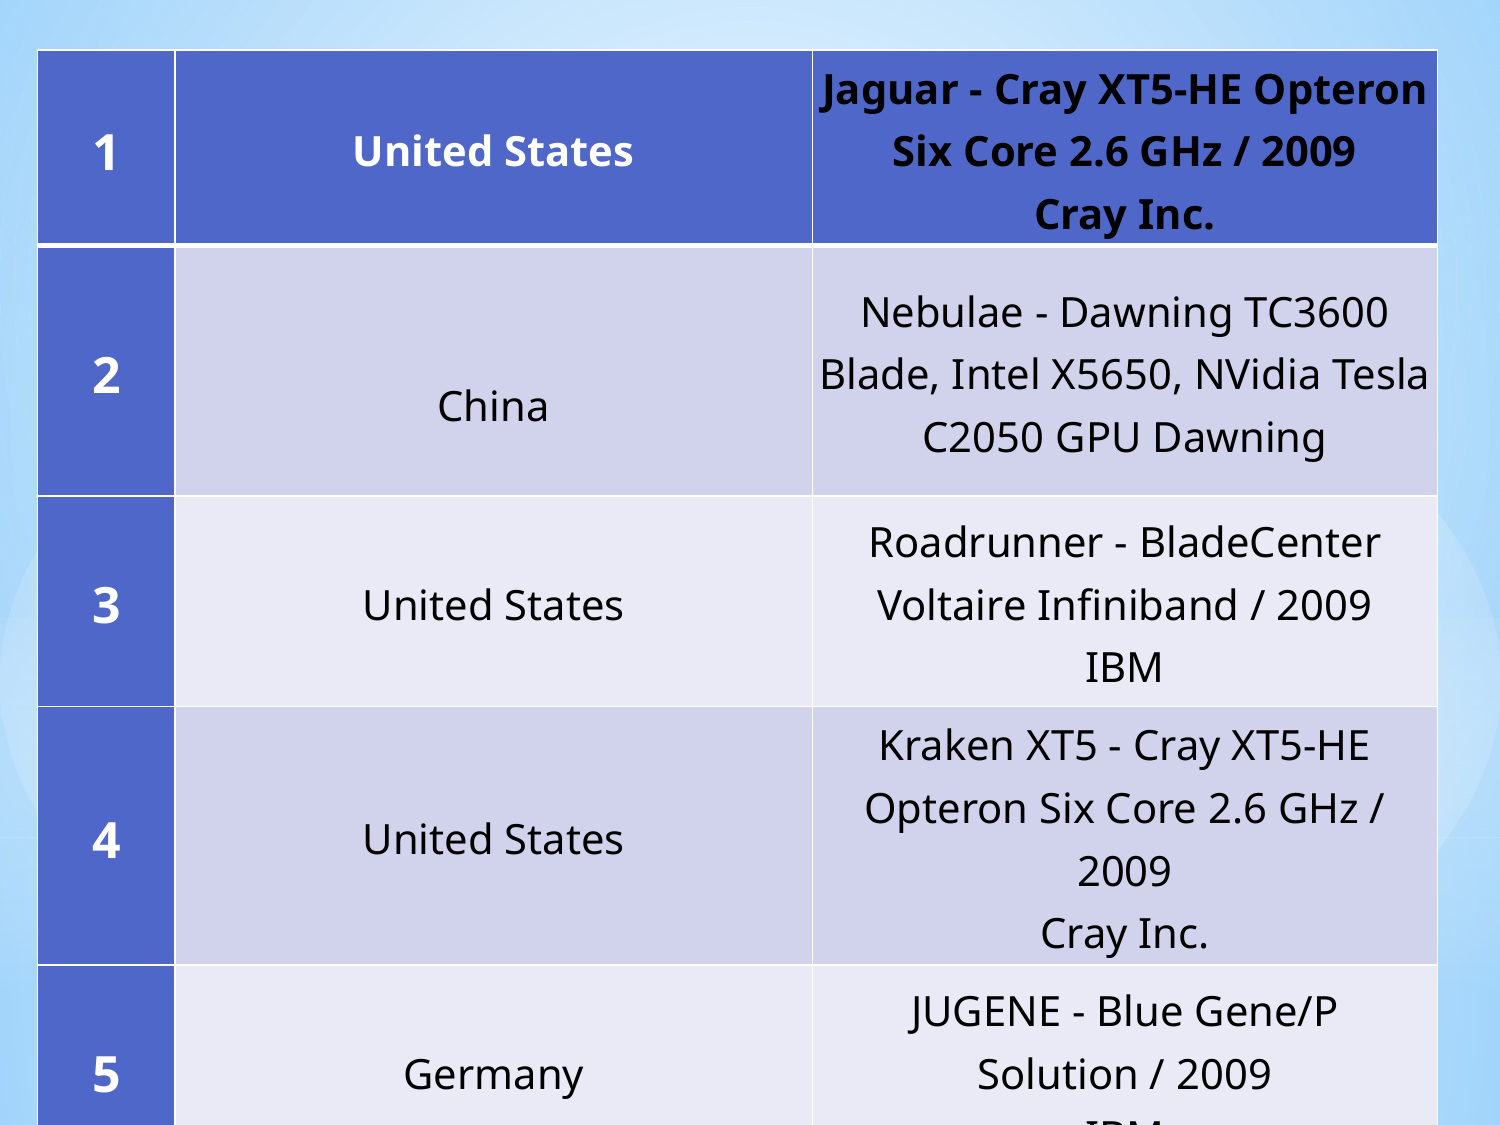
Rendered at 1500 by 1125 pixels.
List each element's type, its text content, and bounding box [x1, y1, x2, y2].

table_header Jaguar - Cray XT5-HE Opteron Six Core 2.6 GHz / 2009 Cray Inc. [813, 51, 1437, 243]
table_cell 5 [38, 966, 174, 1125]
table_cell Nebulae - Dawning TC3600 Blade, Intel X5650, NVidia Tesla C2050 GPU Dawning [813, 248, 1437, 495]
table_cell 2 [38, 248, 174, 495]
table_cell 3 [38, 497, 174, 706]
table_cell United States [176, 707, 812, 964]
table_cell China [176, 248, 812, 495]
table_cell JUGENE - Blue Gene/P Solution / 2009 IBM [813, 966, 1437, 1125]
table_header United States [176, 51, 812, 243]
table_cell Kraken XT5 - Cray XT5-HE Opteron Six Core 2.6 GHz / 2009 Cray Inc. [813, 707, 1437, 964]
table_cell Germany [176, 966, 812, 1125]
table_cell United States [176, 497, 812, 706]
table_cell Roadrunner - BladeCenter Voltaire Infiniband / 2009 IBM [813, 497, 1437, 706]
table_header 1 [38, 51, 174, 243]
table_cell 4 [38, 707, 174, 964]
